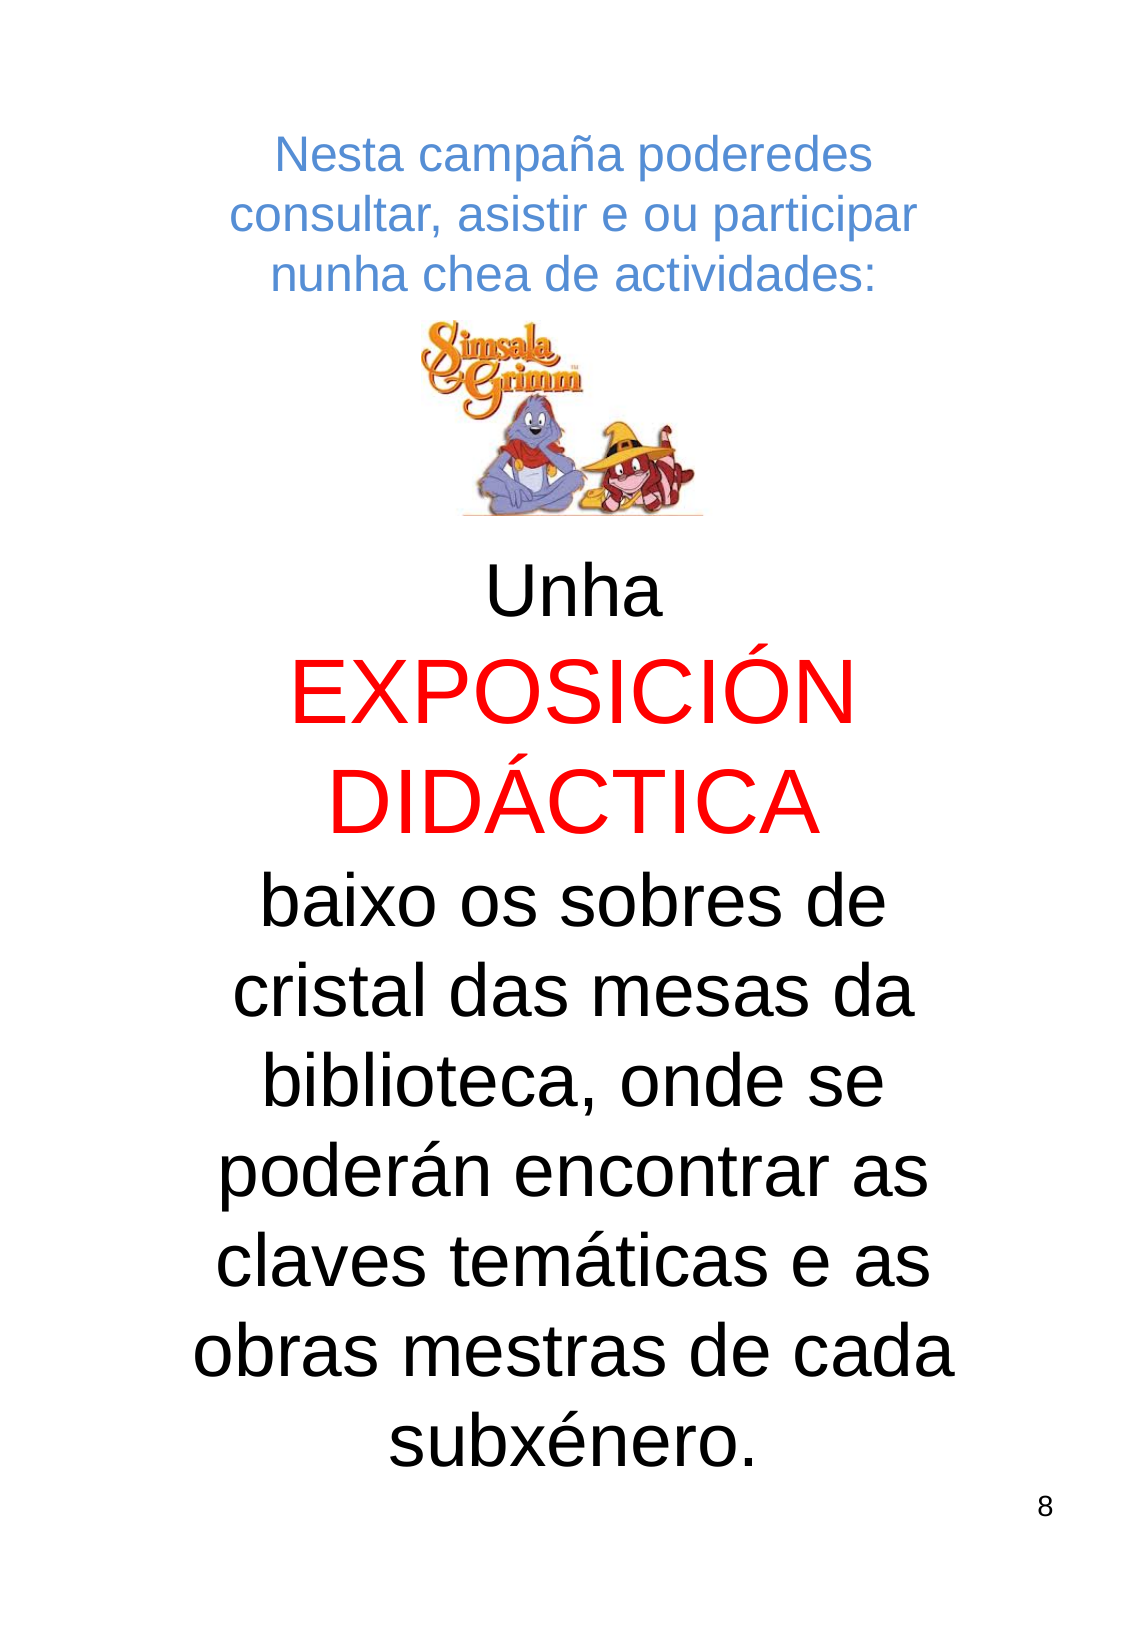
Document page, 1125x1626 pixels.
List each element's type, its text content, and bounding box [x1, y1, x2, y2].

picture [421, 320, 716, 516]
slide_number 8 [806, 1479, 1069, 1593]
text_box Nesta campaña poderedes consultar, asistir e ou participar nunha chea de actividades: Unha EXPOSICIÓN DIDÁCTICA baixo os sobres de cristal das mesas da biblioteca, onde se poderán encontrar as claves temáticas e as obras mestras de cada subxénero. [152, 97, 997, 1586]
